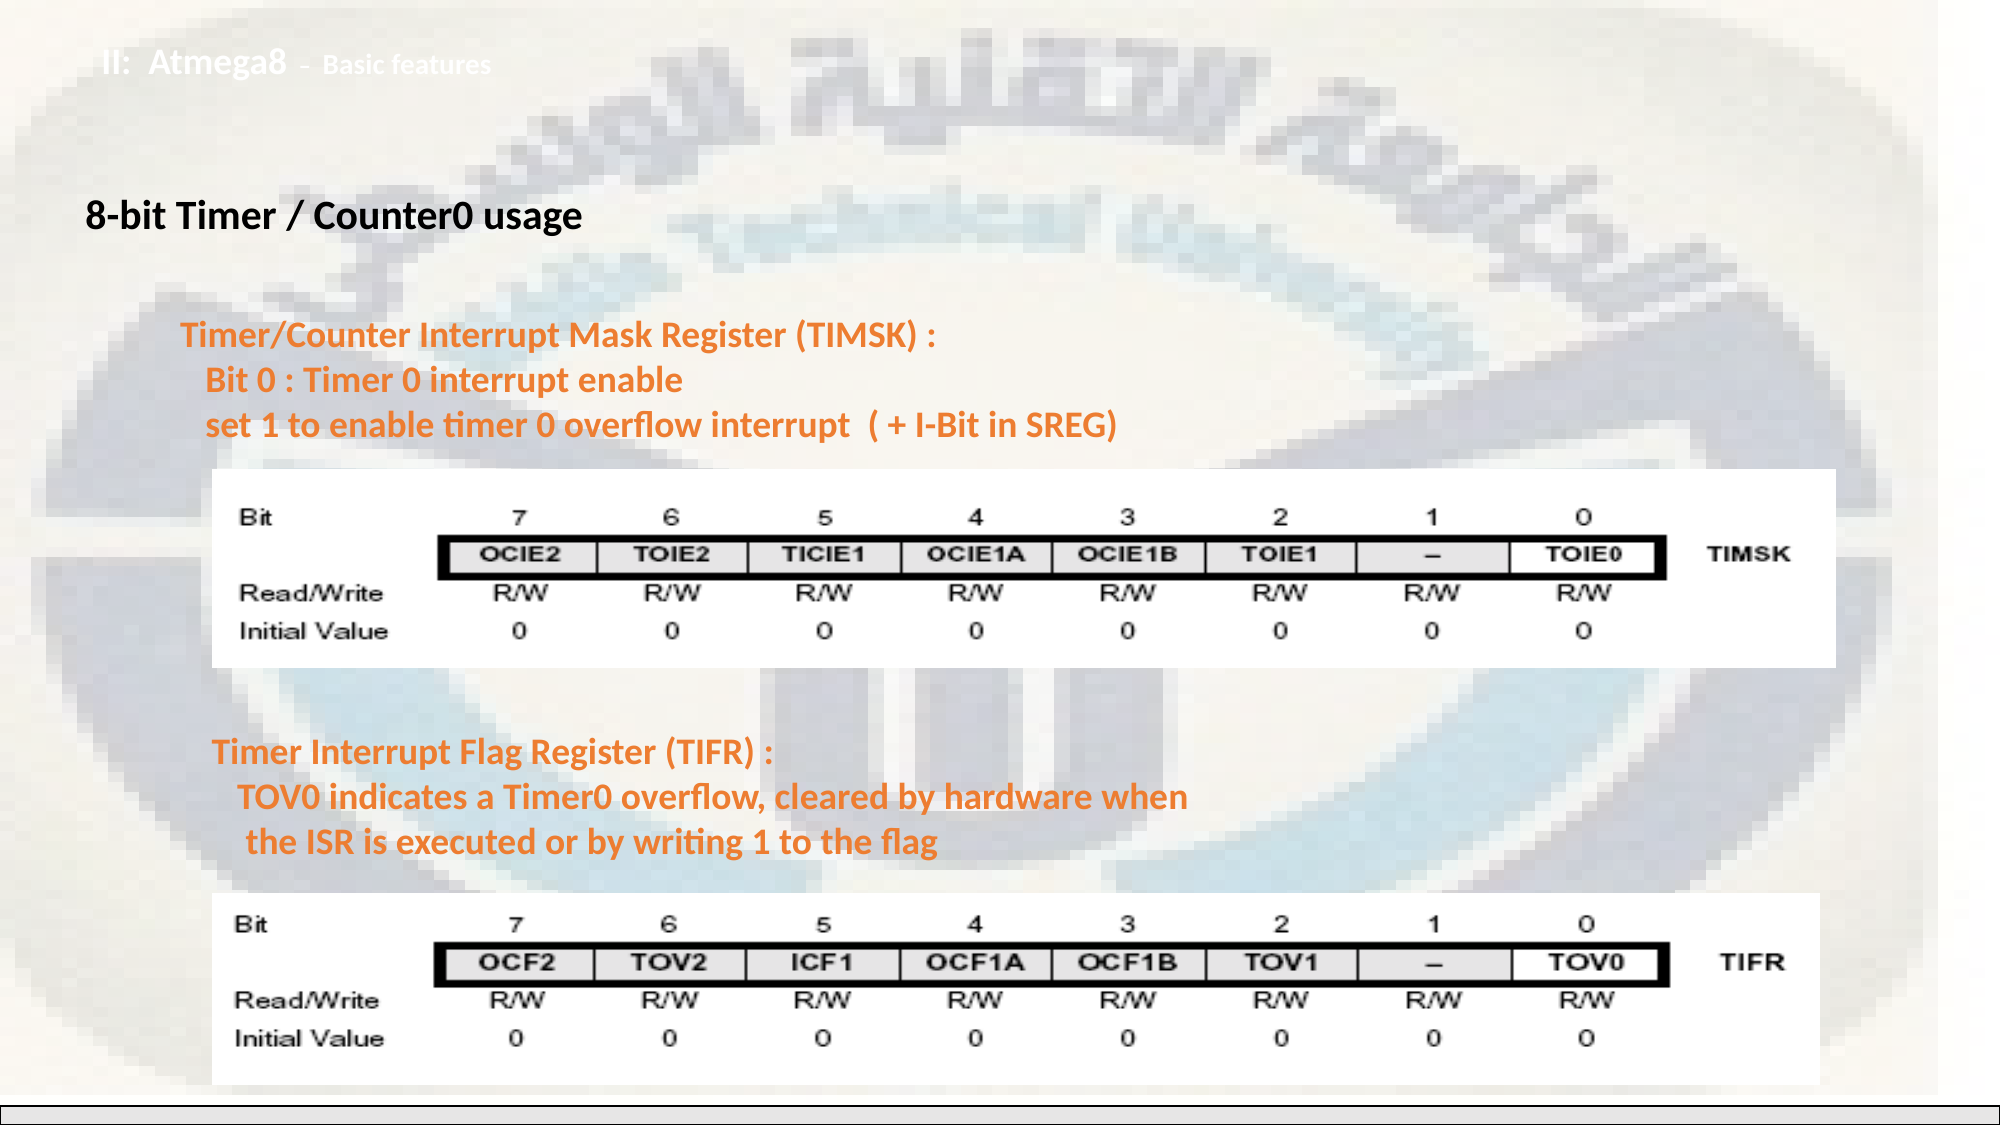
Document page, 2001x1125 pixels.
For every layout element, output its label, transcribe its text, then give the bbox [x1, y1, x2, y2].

text_box Label Operator Operand[s] ;Comment INIT: mov ax, bx ; Copy contents of bx into ax Label - INIT: Operator - mov Operands - ax and bx Comment - alphanumeric string between ; and \n Not case sensitive Unlike other assemblers, destination operand is first mov is the mnemonic that the assembler translates into an opcode [0, 0, 2000, 1105]
picture [212, 893, 1820, 1085]
text_box [0, 1105, 2000, 1125]
picture [212, 469, 1836, 668]
text_box Timer/Counter Interrupt Mask Register (TIMSK) : Bit 0 : Timer 0 interrupt enable set 1 to enable timer 0 overflow interrupt ( + I-Bit in SREG) [165, 302, 1867, 453]
text_box 8-bit Timer / Counter0 usage [70, 180, 1930, 291]
text_box II: Atmega8 – Basic features [86, 29, 1457, 90]
text_box Timer Interrupt Flag Register (TIFR) : TOV0 indicates a Timer0 overflow, cleared by hardware when the ISR is executed or by writing 1 to the flag [196, 719, 1898, 869]
